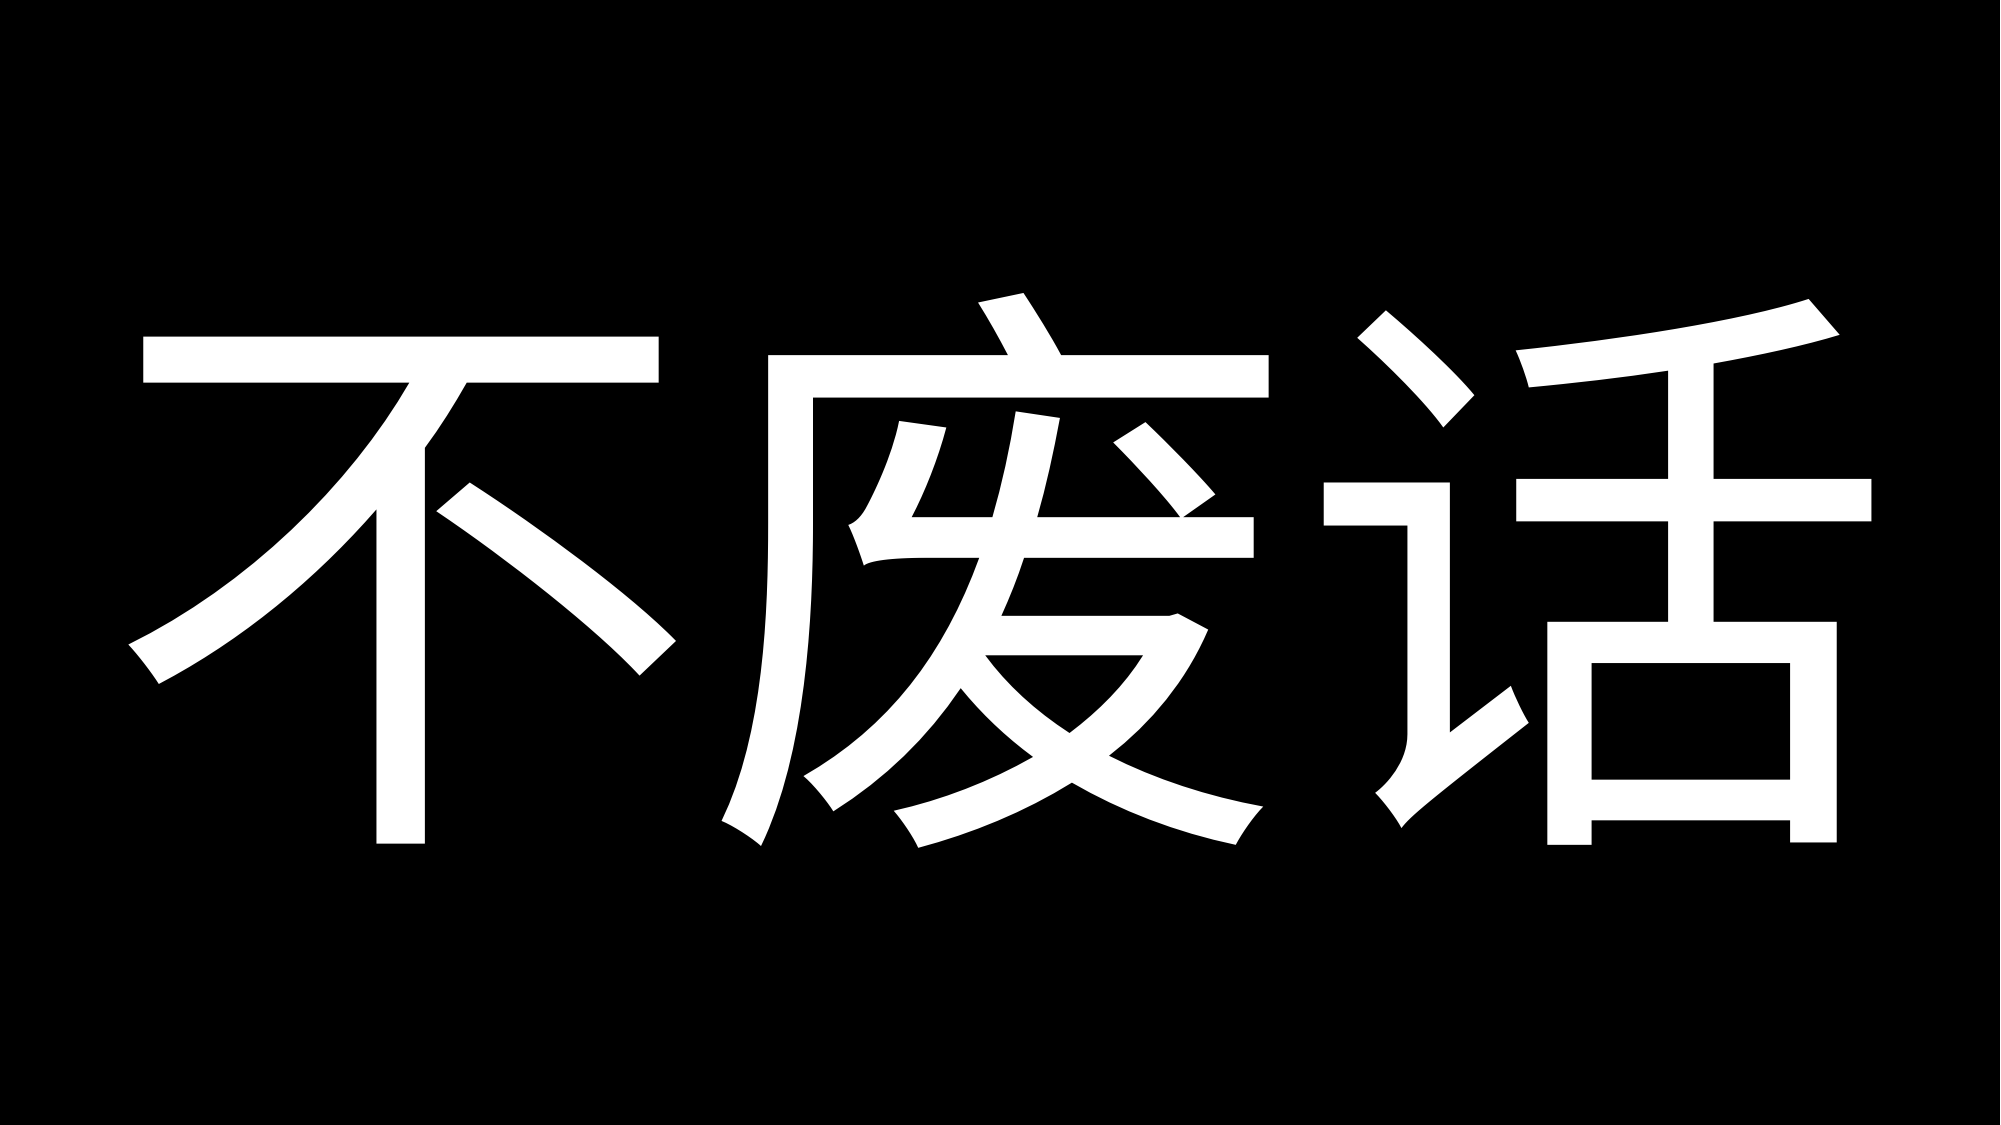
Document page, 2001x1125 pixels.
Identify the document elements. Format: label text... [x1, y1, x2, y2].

text_box 不废话 [29, 192, 1971, 925]
